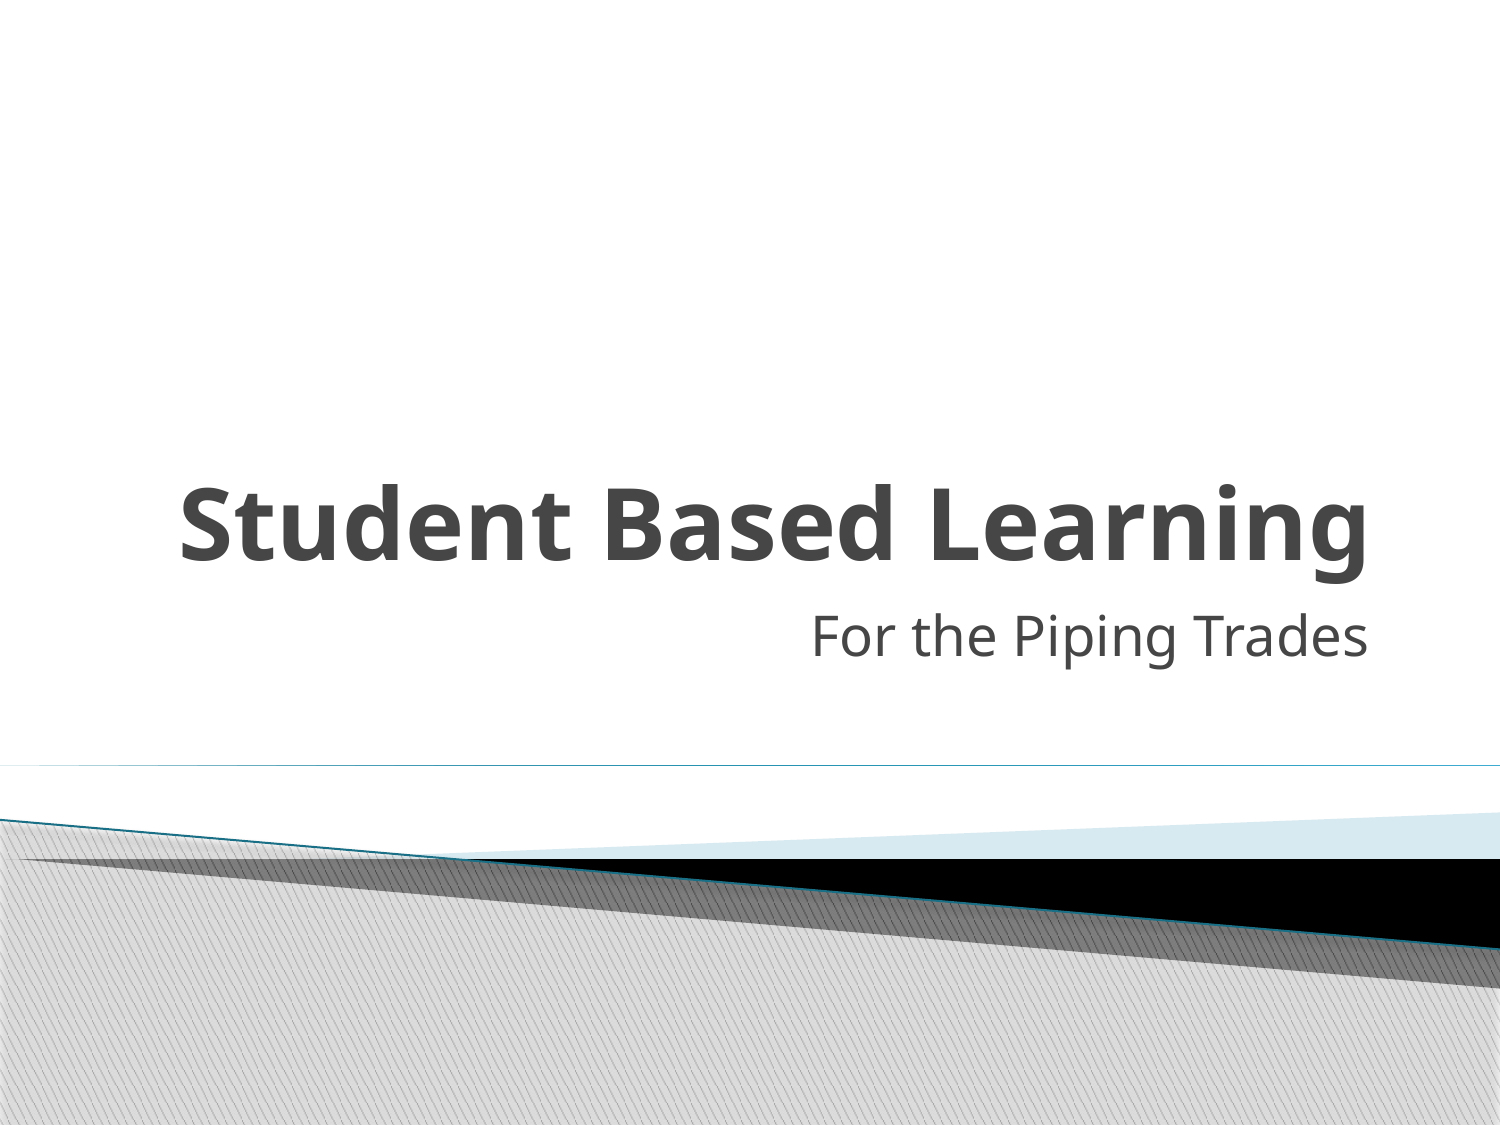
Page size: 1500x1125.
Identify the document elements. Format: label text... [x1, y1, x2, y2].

title Student Based Learning [112, 287, 1388, 588]
picture [5, 859, 1500, 989]
subtitle For the Piping Trades [112, 592, 1388, 790]
